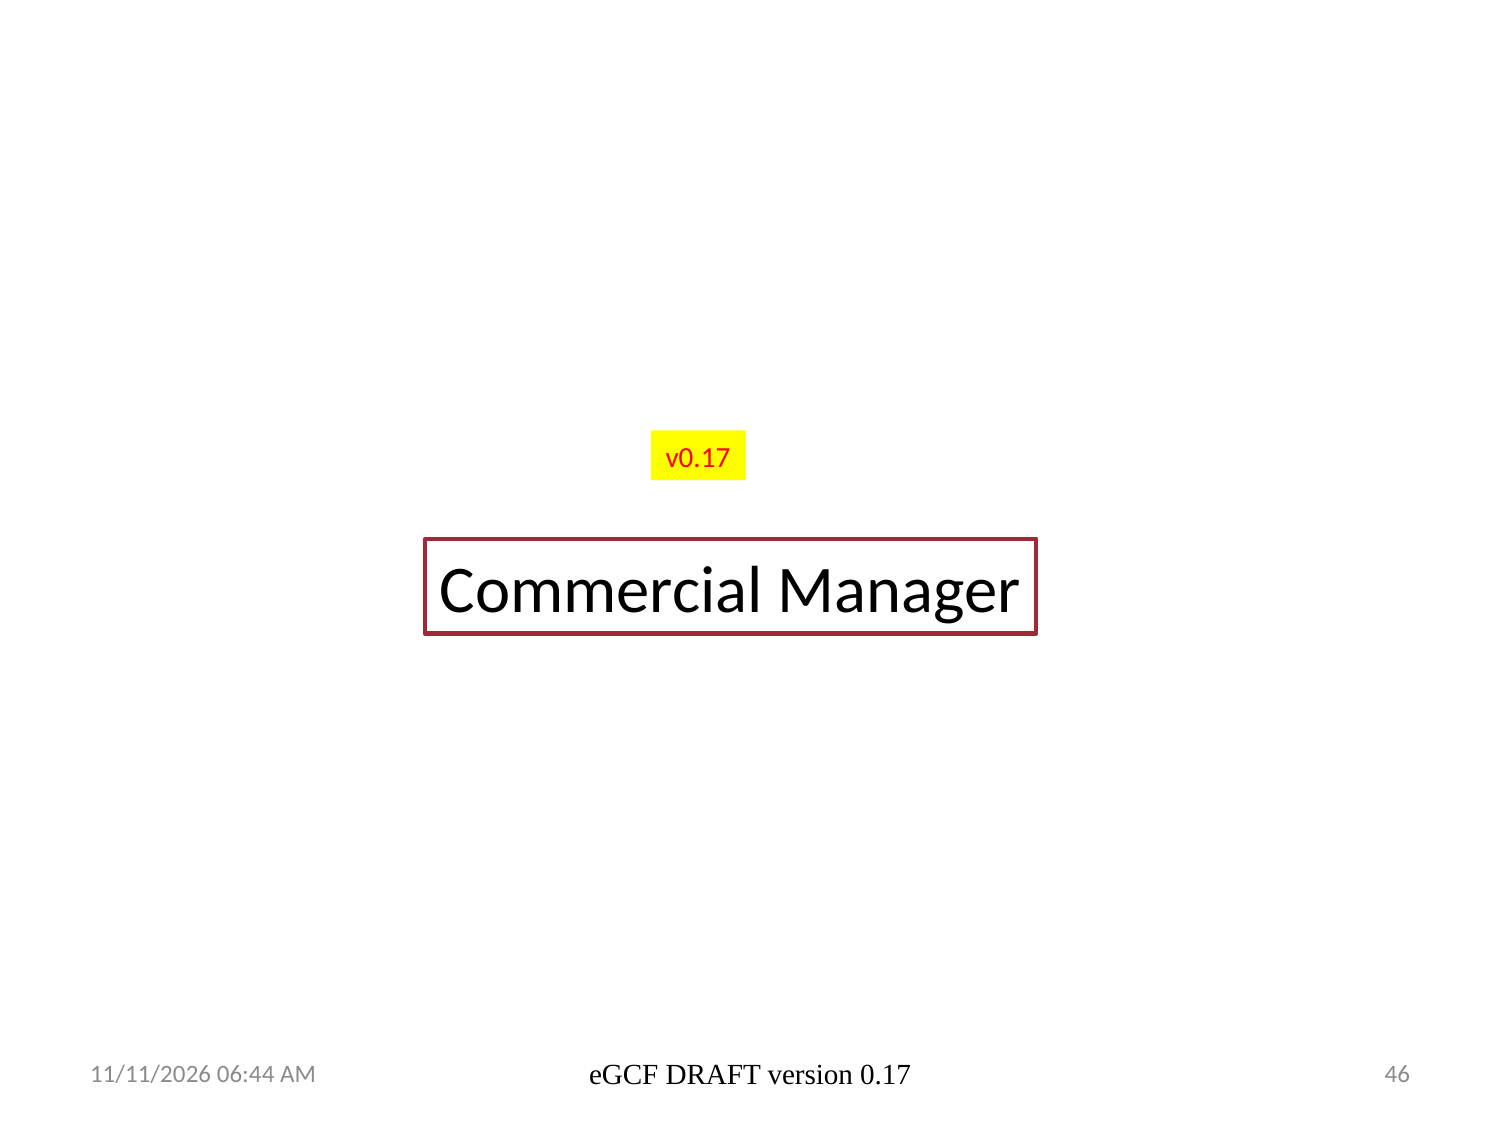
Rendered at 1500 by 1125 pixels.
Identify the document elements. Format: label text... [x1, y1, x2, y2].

text_box v0.17 [650, 430, 746, 481]
slide_number 46 [1074, 1042, 1425, 1103]
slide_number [75, 1042, 425, 1103]
text_box Commercial Manager [423, 537, 1038, 636]
footer eGCF DRAFT version 0.17 [512, 1042, 988, 1103]
